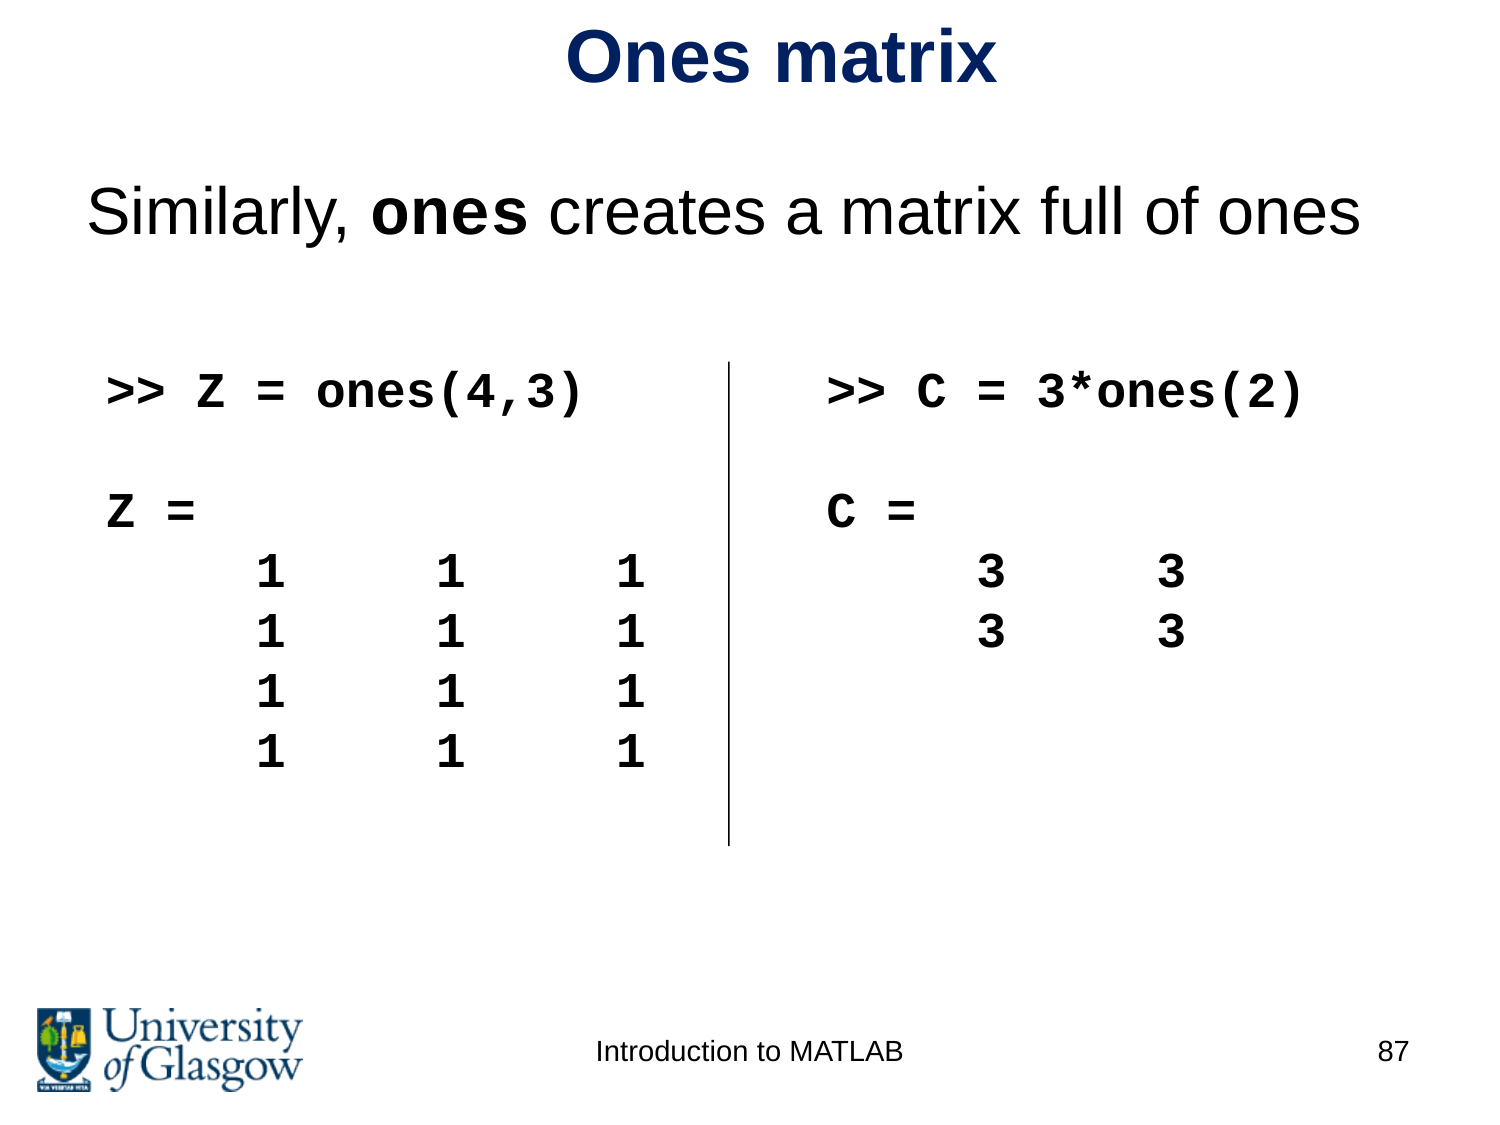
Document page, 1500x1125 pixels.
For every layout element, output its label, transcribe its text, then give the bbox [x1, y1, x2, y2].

picture [37, 1008, 303, 1092]
slide_number 87 [1074, 1024, 1425, 1103]
text_box >> Z = ones(4,3) Z = 1 1 1 1 1 1 1 1 1 1 1 1 [91, 349, 694, 785]
text_box >> C = 3*ones(2) C = 3 3 3 3 [811, 349, 1479, 665]
list Similarly, ones creates a matrix full of ones [71, 160, 1422, 904]
footer Introduction to MATLAB [512, 1024, 988, 1103]
title Ones matrix [171, 0, 1394, 126]
